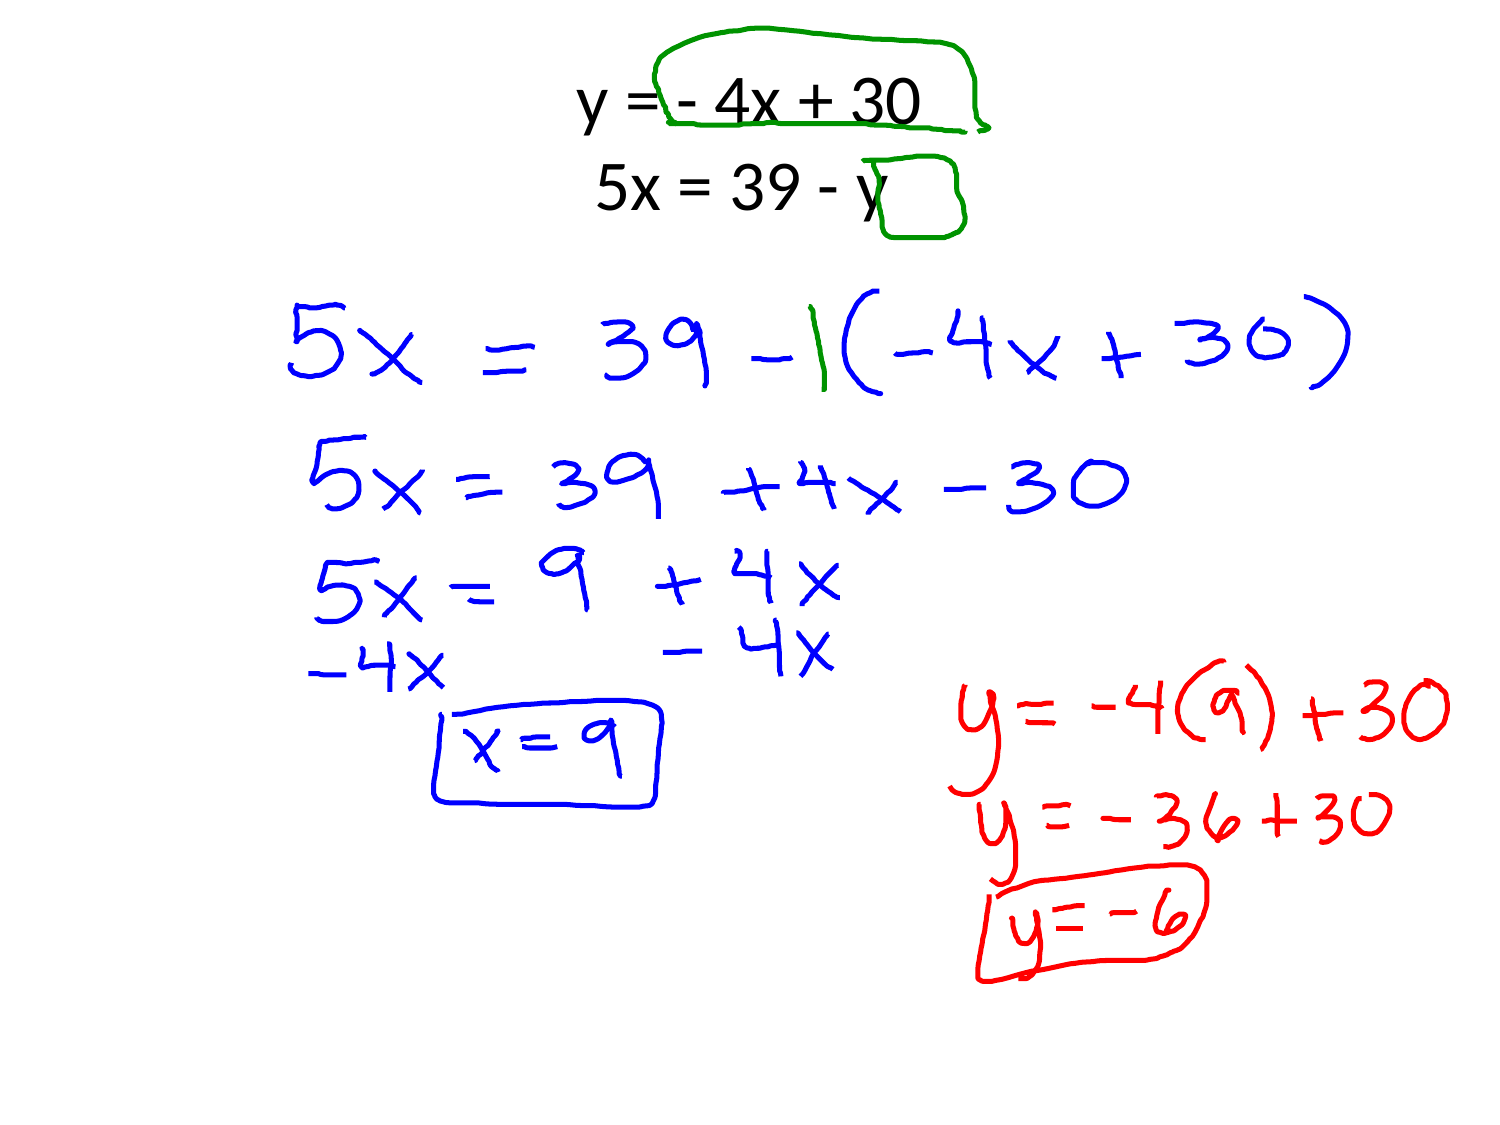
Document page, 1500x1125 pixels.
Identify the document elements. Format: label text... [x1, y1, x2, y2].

text_box [311, 435, 367, 510]
text_box [867, 481, 898, 515]
text_box [843, 290, 882, 395]
text_box [485, 345, 535, 351]
text_box [662, 650, 703, 654]
text_box [747, 468, 756, 487]
text_box [601, 321, 647, 379]
text_box [387, 643, 393, 692]
text_box [668, 567, 676, 583]
text_box [981, 317, 992, 379]
text_box [754, 490, 765, 511]
text_box [653, 27, 990, 133]
text_box [1026, 336, 1059, 374]
text_box [1248, 318, 1290, 359]
text_box [289, 303, 345, 378]
text_box [399, 598, 423, 621]
text_box [468, 598, 495, 603]
text_box [552, 461, 596, 509]
text_box [382, 469, 424, 510]
text_box [656, 578, 702, 588]
text_box [821, 583, 840, 599]
text_box [1072, 460, 1128, 507]
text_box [949, 660, 1448, 982]
text_box [449, 585, 490, 589]
text_box [751, 356, 793, 361]
text_box [394, 359, 423, 384]
text_box [986, 338, 992, 346]
text_box [1303, 295, 1349, 389]
text_box [664, 318, 708, 387]
text_box [371, 333, 413, 375]
text_box [819, 465, 836, 510]
text_box [374, 470, 400, 493]
text_box [738, 626, 777, 650]
text_box [316, 558, 379, 623]
text_box [400, 492, 422, 514]
text_box [358, 329, 391, 357]
text_box [1107, 331, 1117, 356]
text_box [948, 310, 984, 344]
text_box [1115, 359, 1122, 379]
text_box [465, 491, 503, 499]
text_box [432, 699, 663, 808]
text_box [1009, 340, 1036, 365]
text_box [428, 673, 444, 689]
text_box [774, 619, 782, 677]
text_box [374, 581, 399, 600]
text_box [722, 485, 780, 494]
text_box [733, 549, 767, 578]
text_box [799, 633, 829, 677]
text_box [943, 487, 987, 491]
text_box [408, 653, 428, 671]
text_box [383, 577, 417, 618]
text_box [359, 647, 388, 669]
text_box [1007, 461, 1055, 513]
text_box [674, 586, 684, 605]
text_box [826, 477, 836, 485]
text_box [1035, 364, 1057, 379]
text_box [847, 477, 882, 499]
text_box [815, 653, 834, 670]
text_box [799, 563, 820, 584]
text_box [408, 654, 444, 690]
text_box [1101, 353, 1141, 360]
text_box [482, 369, 527, 374]
text_box [605, 453, 660, 519]
text_box [796, 632, 814, 653]
text_box [798, 461, 825, 485]
text_box [861, 155, 966, 239]
text_box [1174, 321, 1229, 365]
text_box [801, 564, 839, 607]
text_box [808, 305, 826, 391]
text_box [766, 550, 772, 604]
text_box [883, 499, 901, 513]
text_box [540, 547, 589, 611]
text_box [308, 672, 347, 676]
text_box [456, 475, 490, 481]
title y = - 4x + 30 5x = 39 - y [75, 45, 1425, 233]
text_box [894, 350, 933, 356]
